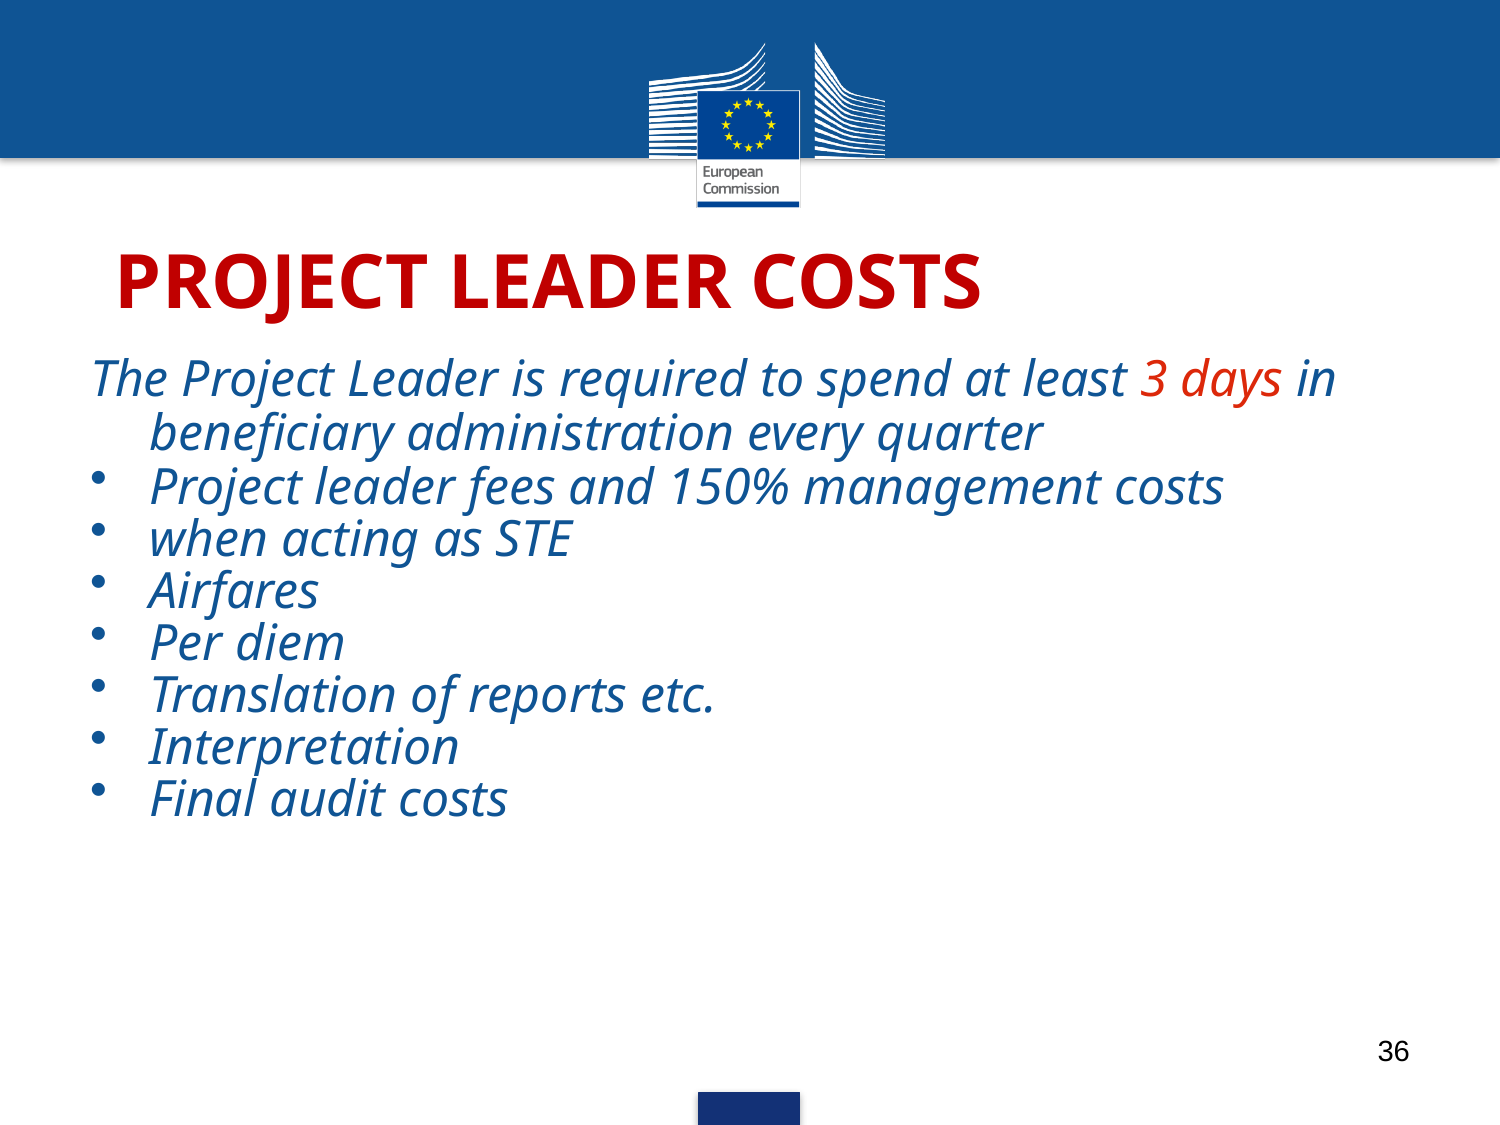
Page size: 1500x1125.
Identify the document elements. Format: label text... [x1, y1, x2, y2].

slide_number 36 [1074, 1024, 1425, 1103]
title PROJECT LEADER COSTS [41, 184, 1392, 373]
picture [649, 42, 885, 184]
list The Project Leader is required to spend at least 3 days in beneficiary administration every quarter Project leader fees and 150% management costs when acting as STE Airfares Per diem Translation of reports etc. Interpretation Final audit costs [75, 299, 1425, 1043]
